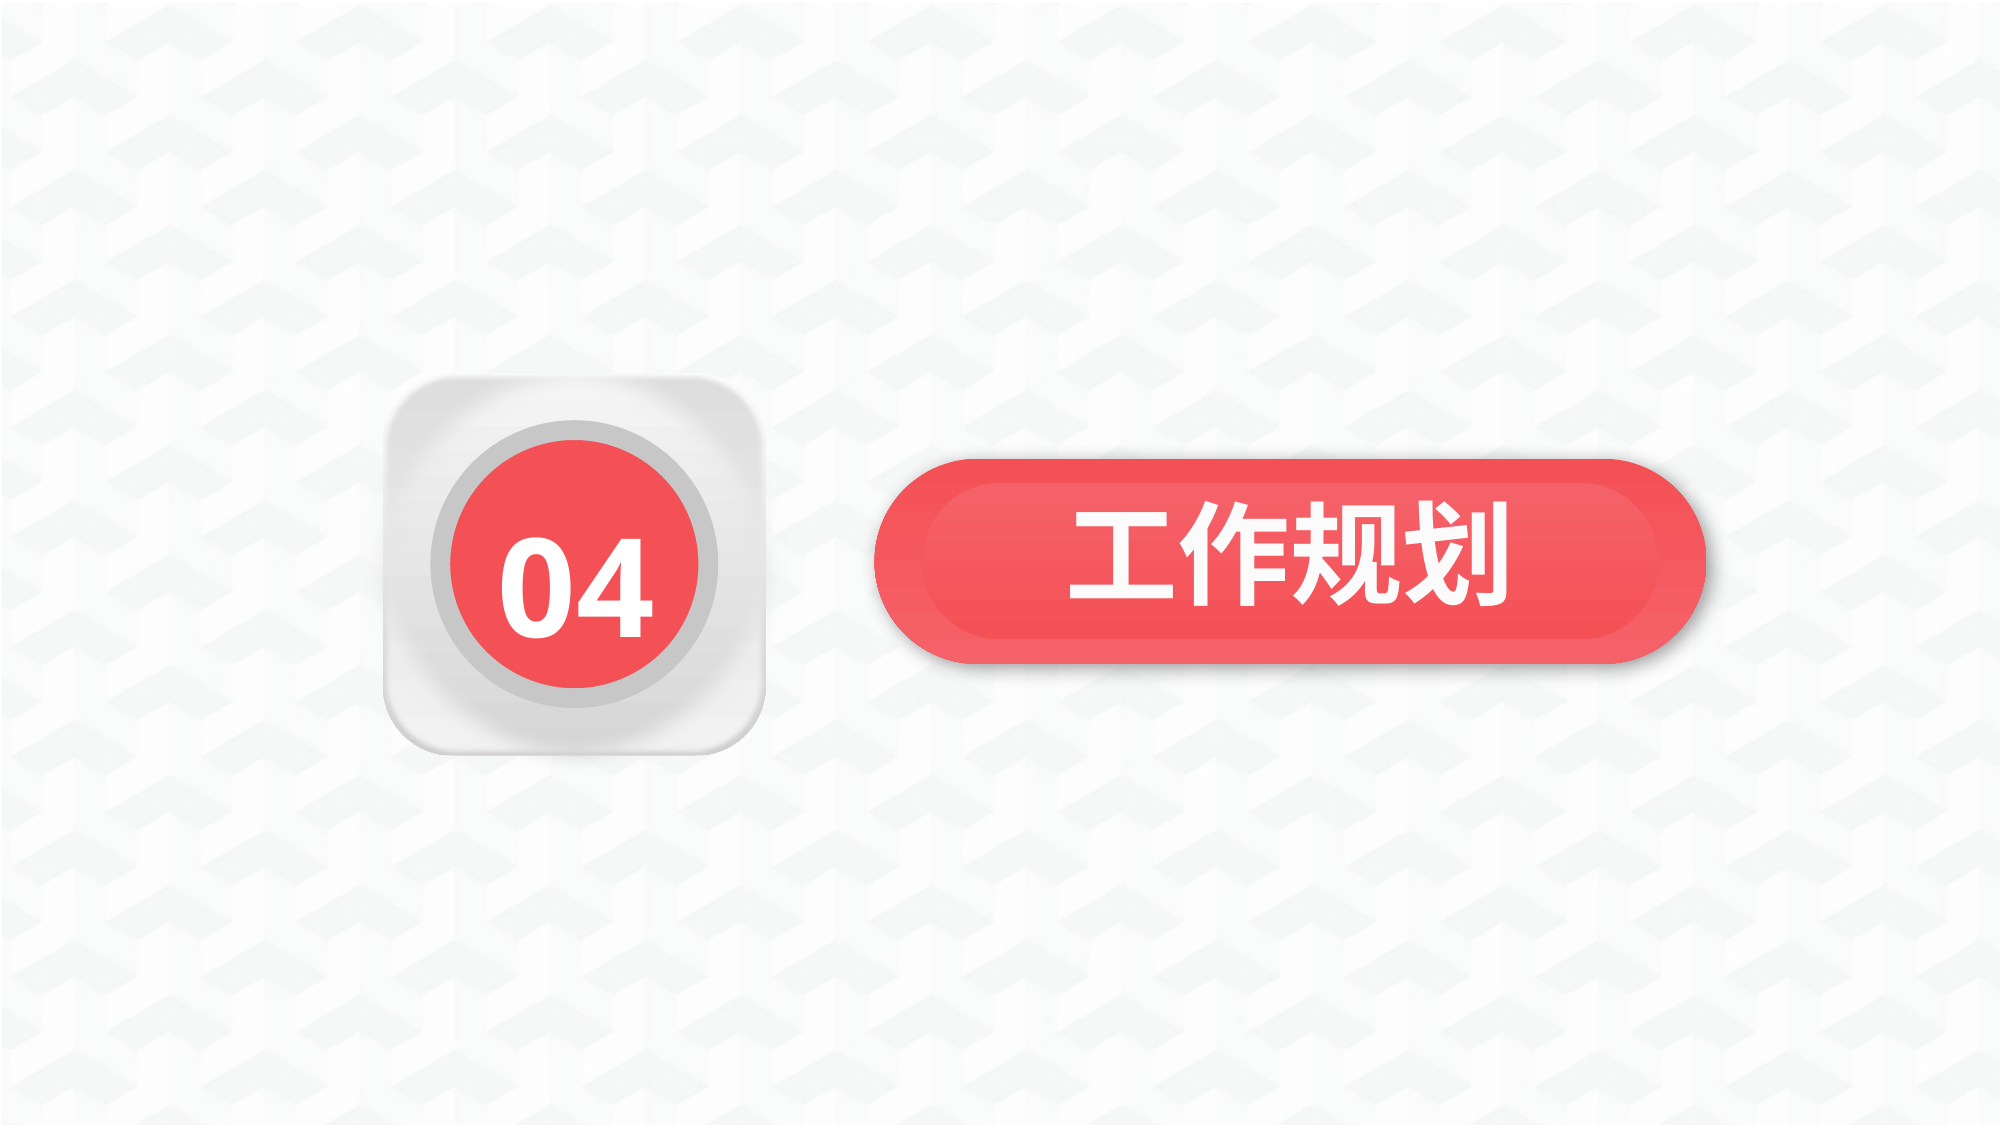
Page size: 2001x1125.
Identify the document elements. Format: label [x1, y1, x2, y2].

text_box [874, 458, 1707, 664]
picture [1, 3, 2001, 1125]
text_box [361, 351, 788, 777]
